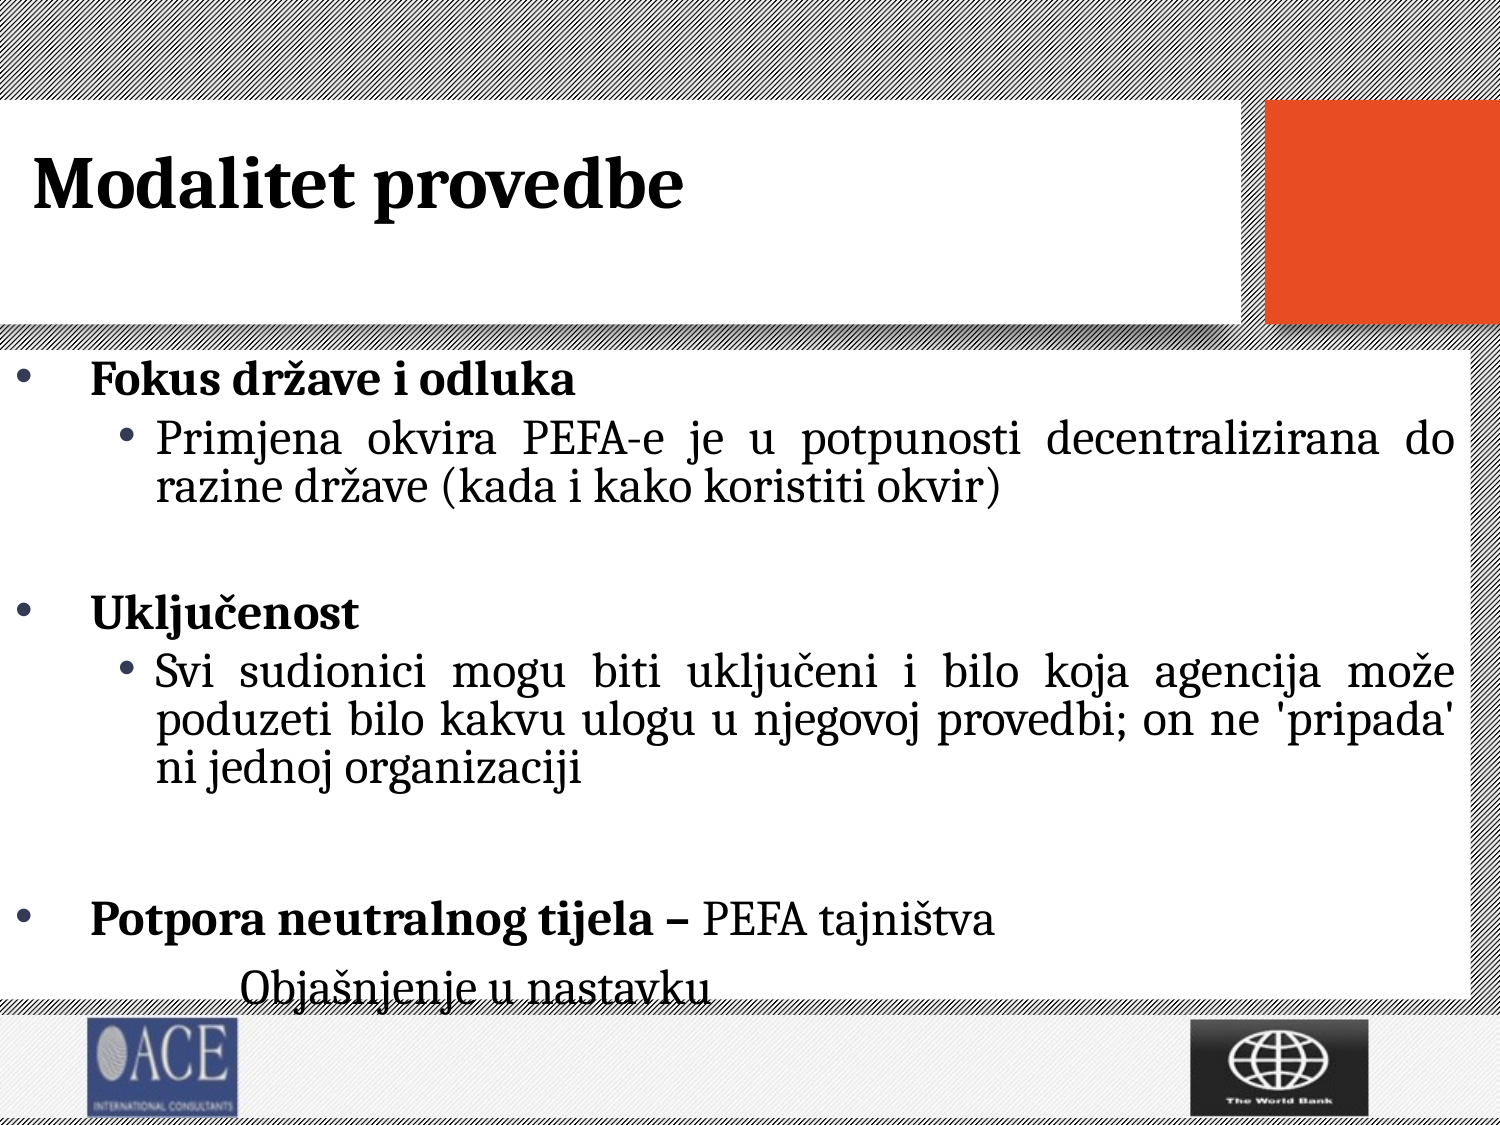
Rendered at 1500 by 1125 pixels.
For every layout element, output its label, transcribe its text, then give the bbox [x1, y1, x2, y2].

picture [0, 0, 1500, 113]
list Fokus države i odluka Primjena okvira PEFA-e je u potpunosti decentralizirana do razine države (kada i kako koristiti okvir) Uključenost Svi sudionici mogu biti uključeni i bilo koja agencija može poduzeti bilo kakvu ulogu u njegovoj provedbi; on ne 'pripada' ni jednoj organizaciji Potpora neutralnog tijela – PEFA tajništva Objašnjenje u nastavku [0, 349, 1471, 1000]
picture [0, 256, 1500, 1125]
title Modalitet provedbe [17, 113, 1271, 256]
